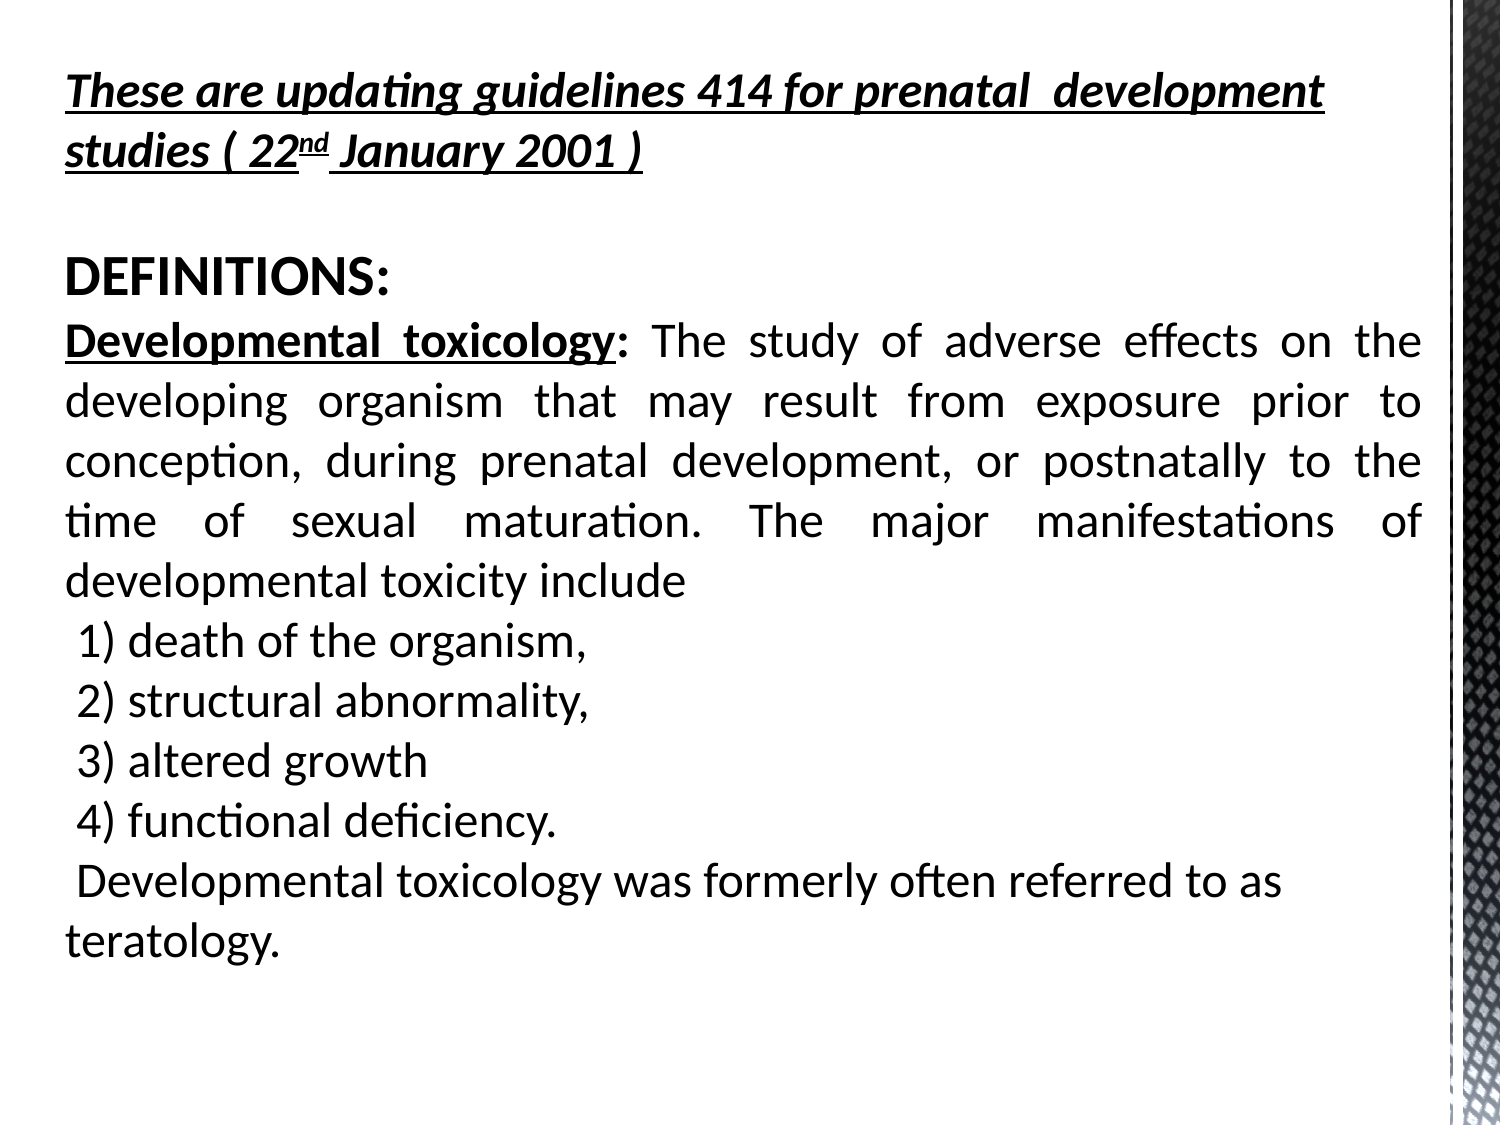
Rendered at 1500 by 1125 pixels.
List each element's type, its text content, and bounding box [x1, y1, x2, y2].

picture [1447, 0, 1500, 1125]
text_box These are updating guidelines 414 for prenatal development studies ( 22nd January 2001 ) DEFINITIONS: Developmental toxicology: The study of adverse effects on the developing organism that may result from exposure prior to conception, during prenatal development, or postnatally to the time of sexual maturation. The major manifestations of developmental toxicity include 1) death of the organism, 2) structural abnormality, 3) altered growth 4) functional deficiency. Developmental toxicology was formerly often referred to as teratology. [50, 50, 1438, 1125]
